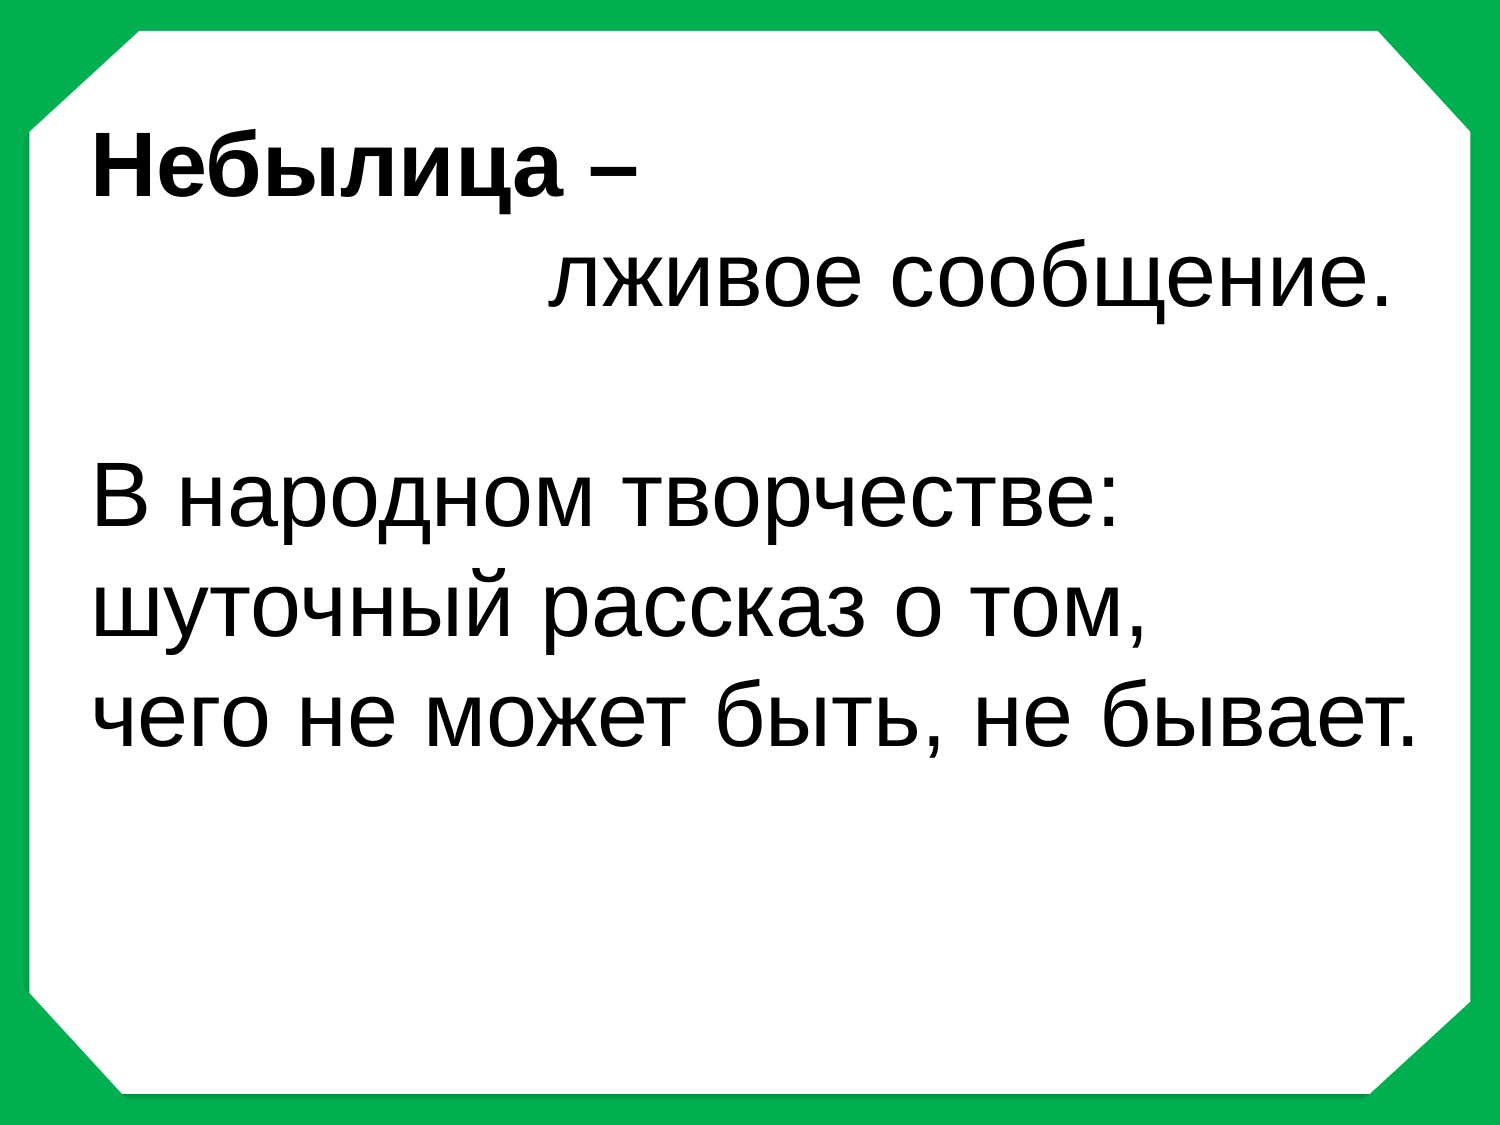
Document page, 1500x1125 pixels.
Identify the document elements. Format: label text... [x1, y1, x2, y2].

title Небылица – лживое сообщение. В народном творчестве: шуточный рассказ о том, чего не может быть, не бывает. [74, 113, 1448, 977]
